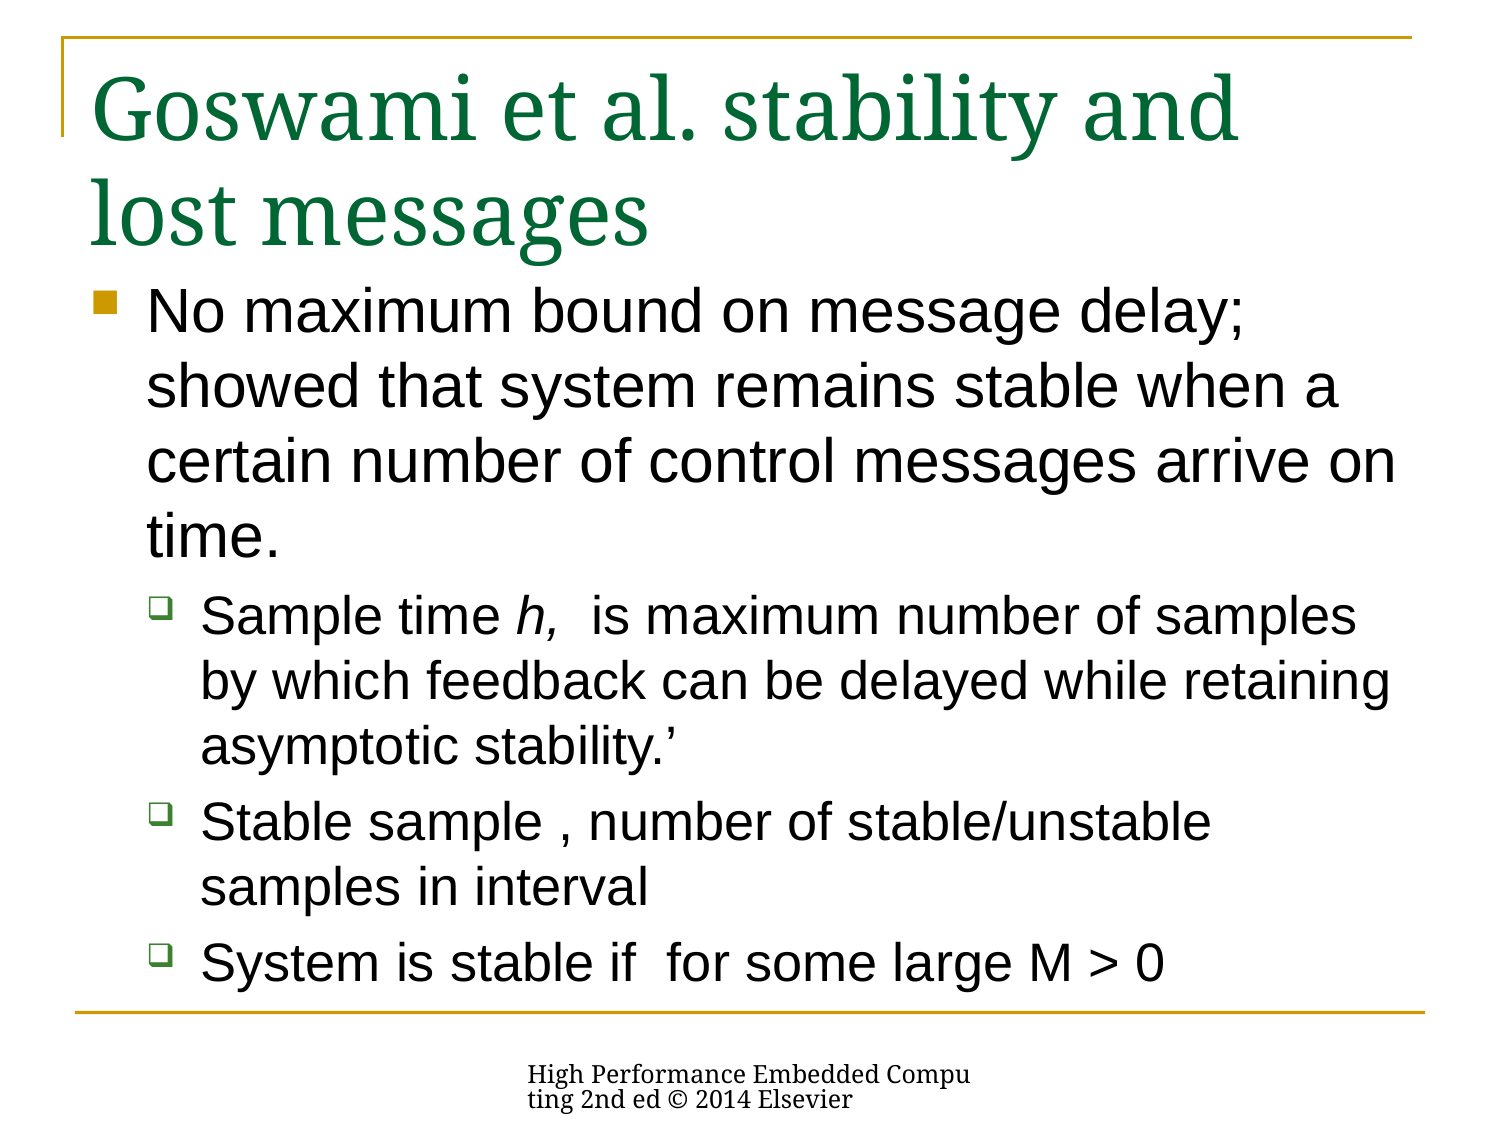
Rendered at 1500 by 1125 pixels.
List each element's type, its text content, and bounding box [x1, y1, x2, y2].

title Goswami et al. stability and lost messages [75, 45, 1425, 233]
footer High Performance Embedded Computing 2nd ed © 2014 Elsevier [512, 1025, 988, 1100]
